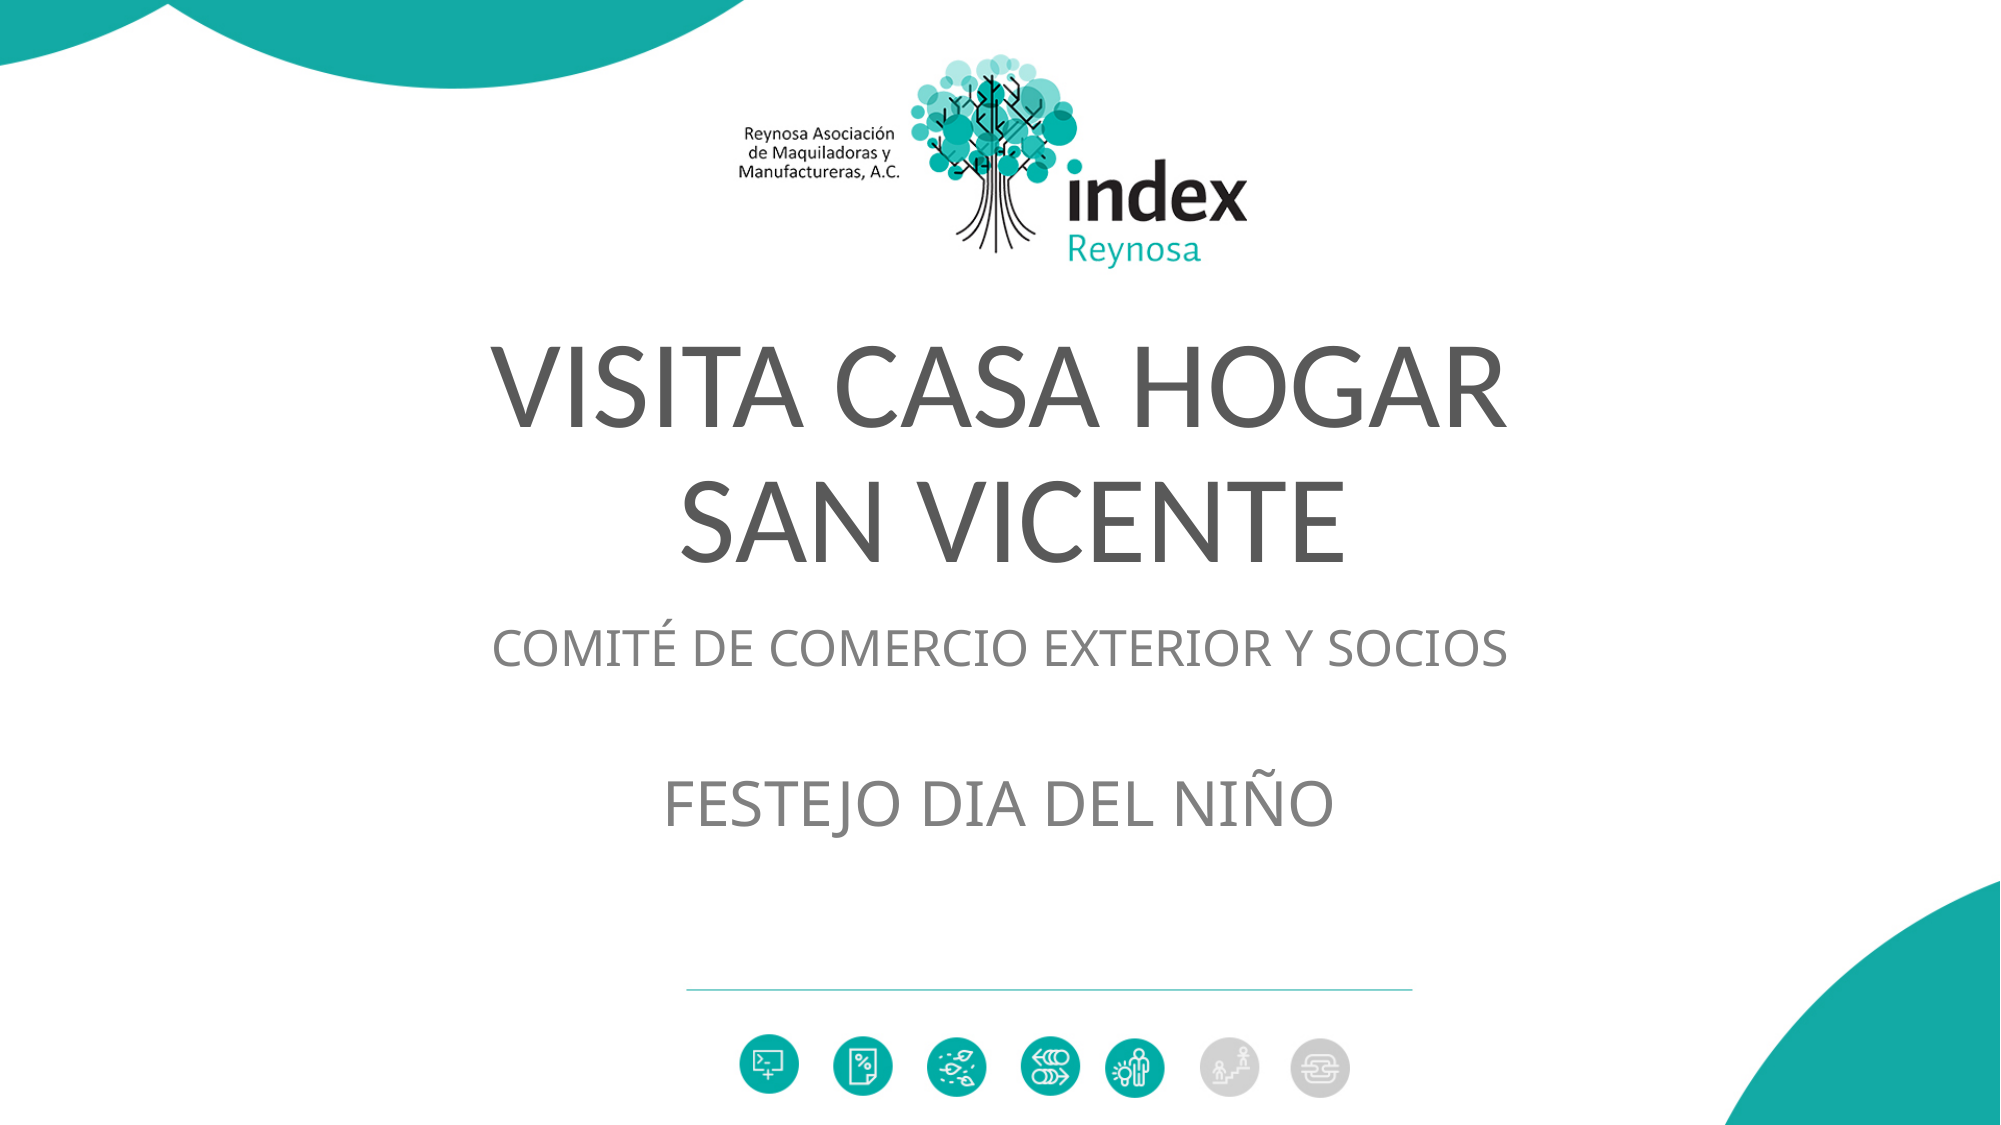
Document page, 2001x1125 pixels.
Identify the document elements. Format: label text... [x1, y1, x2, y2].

subtitle COMITÉ DE COMERCIO EXTERIOR Y SOCIOS FESTEJO DIA DEL NIÑO [415, 615, 1585, 902]
picture [0, 0, 2000, 1125]
title VISITA CASA HOGAR SAN VICENTE [249, 205, 1750, 598]
